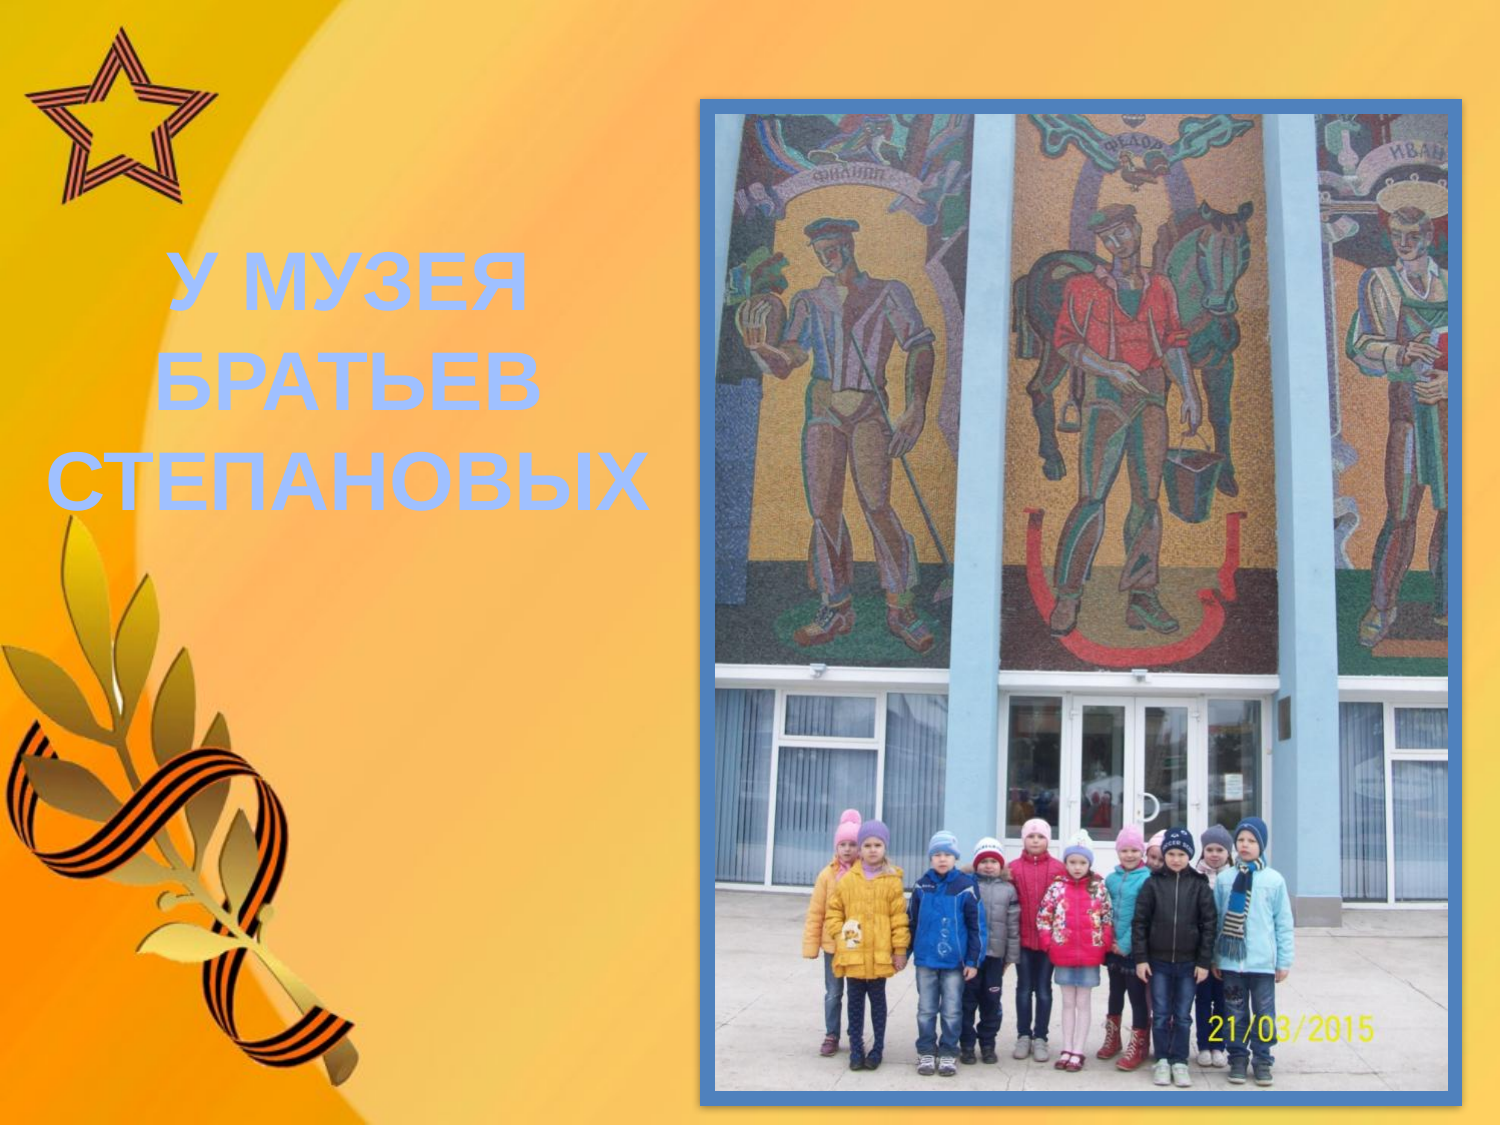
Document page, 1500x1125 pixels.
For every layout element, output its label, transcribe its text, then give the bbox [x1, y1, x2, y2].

text_box У МУЗЕЯ БРАТЬЕВ СТЕПАНОВЫХ [29, 219, 668, 535]
picture [0, 0, 1500, 1125]
